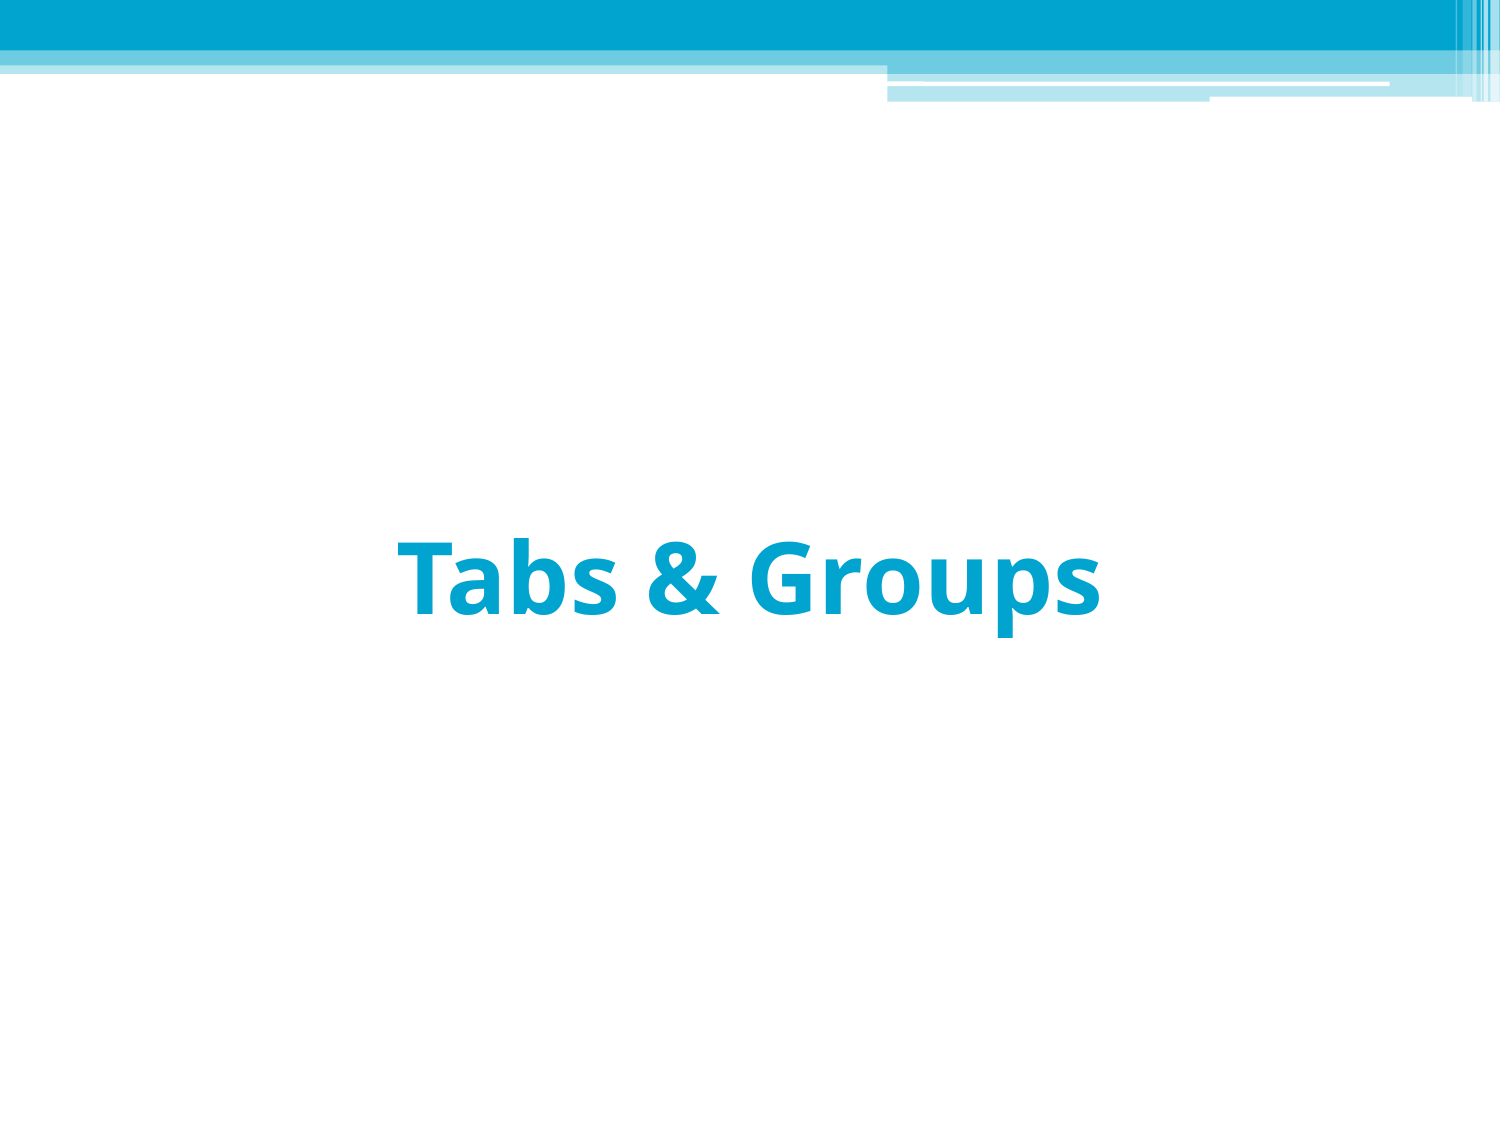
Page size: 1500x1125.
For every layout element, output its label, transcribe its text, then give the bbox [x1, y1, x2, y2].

title Tabs & Groups [112, 462, 1388, 686]
